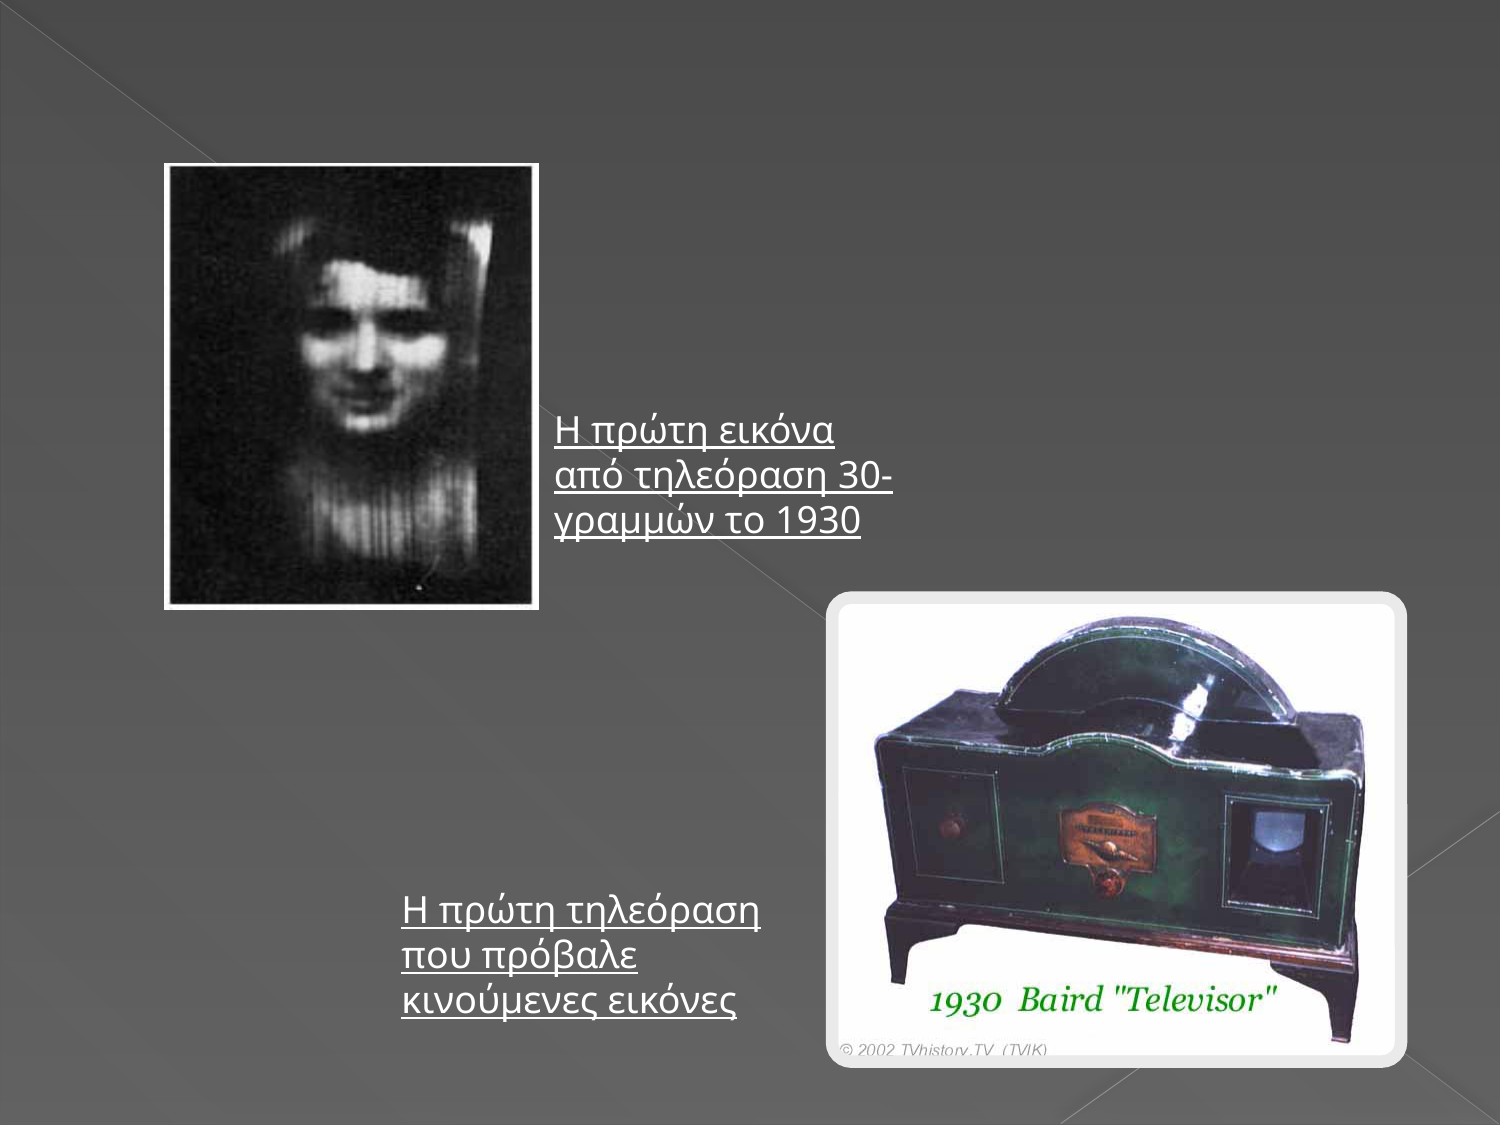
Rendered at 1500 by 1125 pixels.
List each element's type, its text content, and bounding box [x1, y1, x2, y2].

text_box Η πρώτη τηλεόραση που πρόβαλε κινούμενες εικόνες [386, 878, 797, 1029]
text_box Η πρώτη εικόνα από τηλεόραση 30-γραμμών το 1930 [543, 398, 914, 549]
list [163, 163, 540, 610]
picture [831, 597, 1402, 1062]
